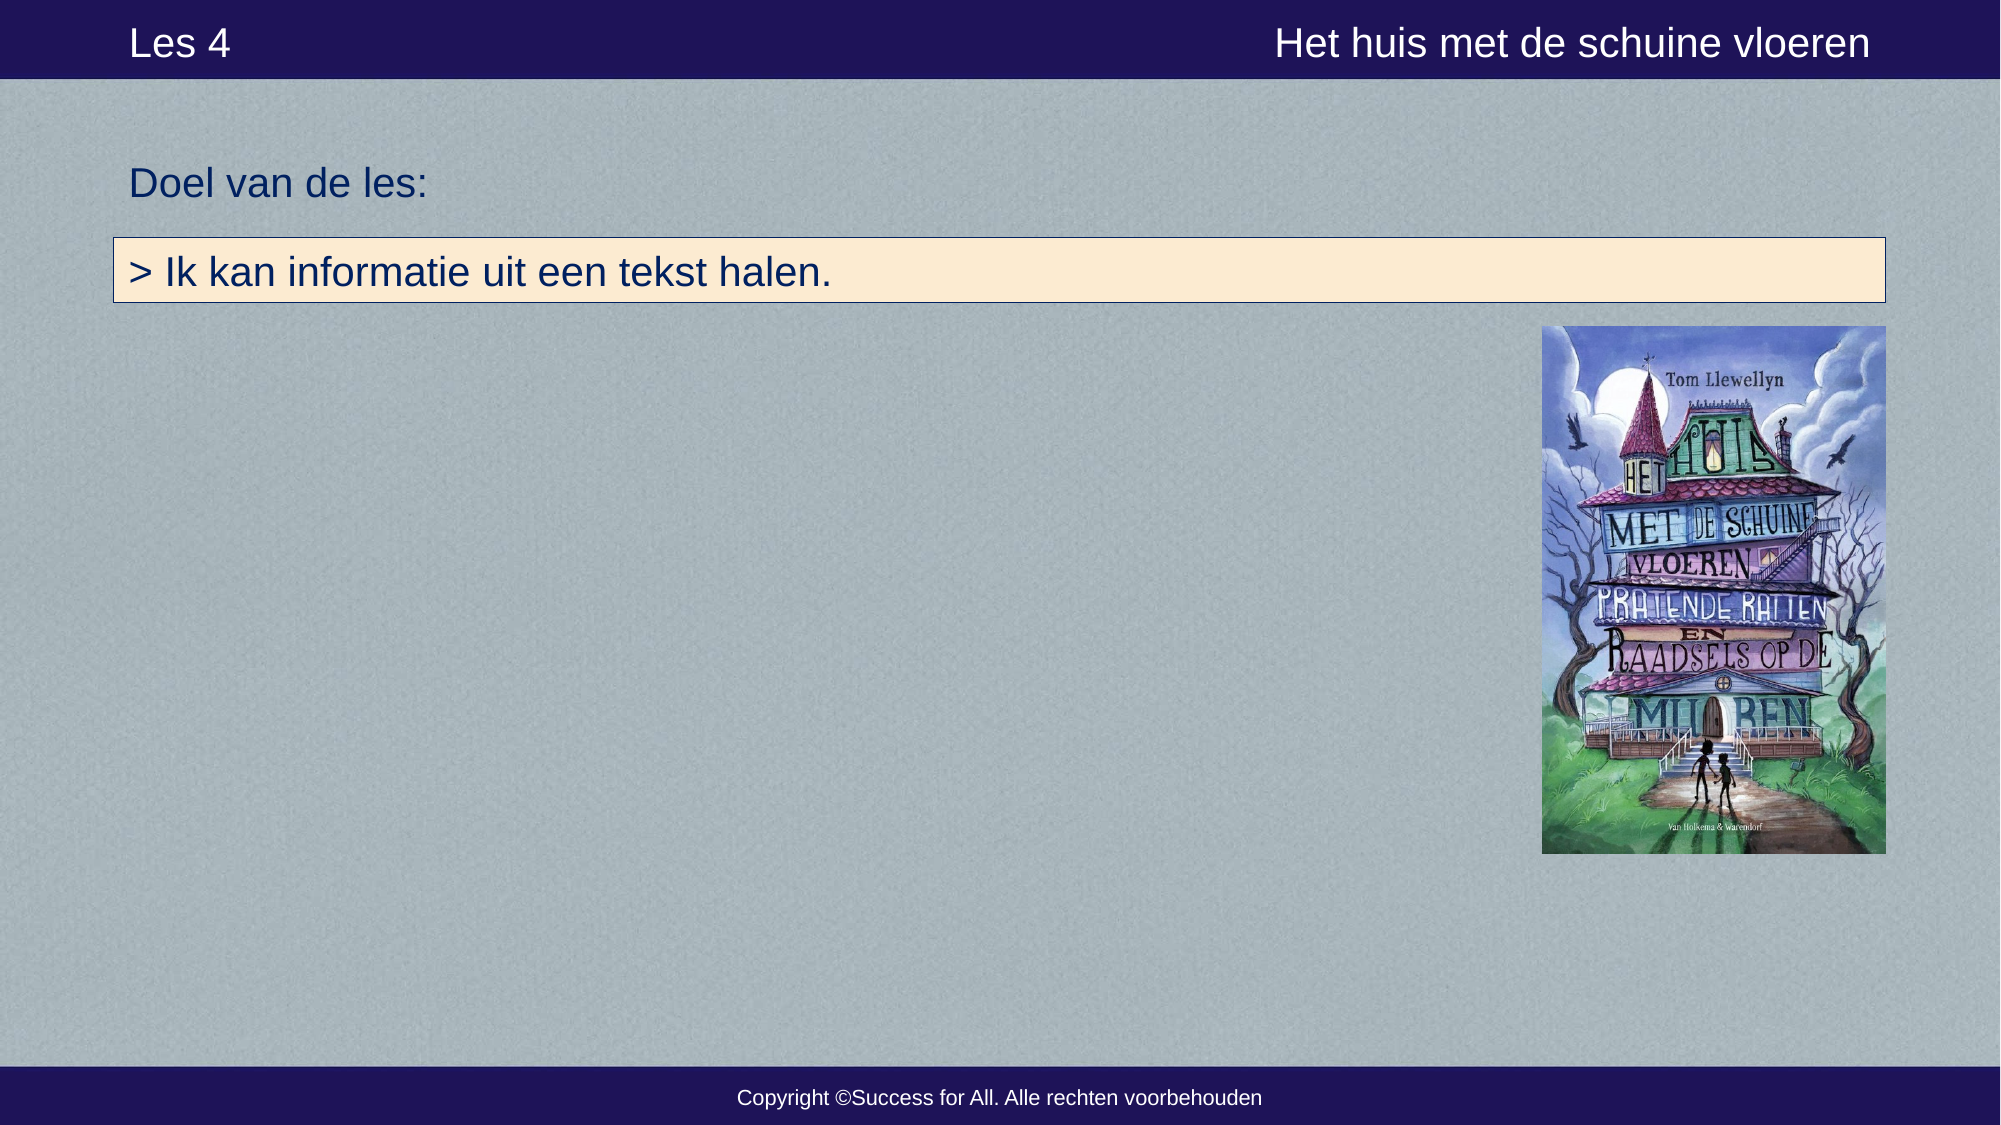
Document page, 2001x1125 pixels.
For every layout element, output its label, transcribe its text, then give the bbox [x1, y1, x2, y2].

text_box Copyright ©Success for All. Alle rechten voorbehouden [0, 1076, 2000, 1125]
text_box Doel van de les: [113, 148, 1635, 214]
text_box > Ik kan informatie uit een tekst halen. [113, 237, 1886, 303]
text_box Het huis met de schuine vloeren [999, 8, 1886, 73]
picture [0, 0, 2001, 1125]
text_box Les 4 [114, 8, 354, 73]
